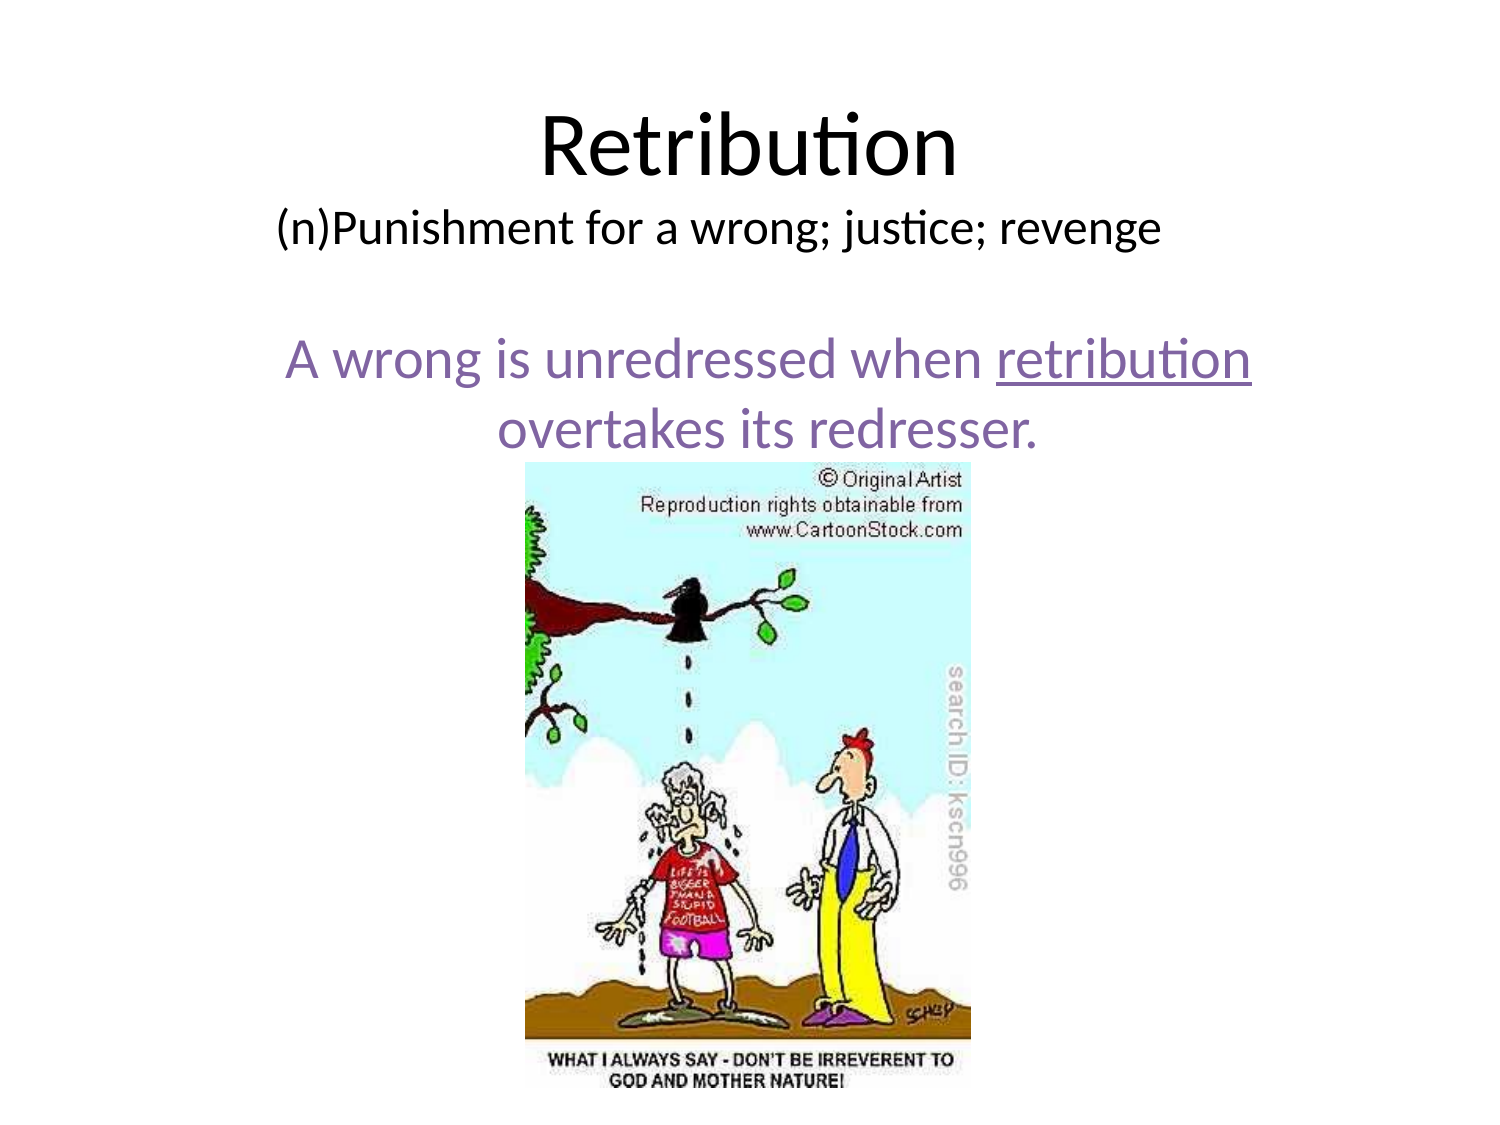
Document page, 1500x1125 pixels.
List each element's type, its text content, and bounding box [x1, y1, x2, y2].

text_box (n)Punishment for a wrong; justice; revenge [149, 187, 1288, 263]
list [524, 462, 971, 1088]
text_box A wrong is unredressed when retribution overtakes its redresser. [150, 312, 1388, 468]
title Retribution [75, 45, 1425, 233]
